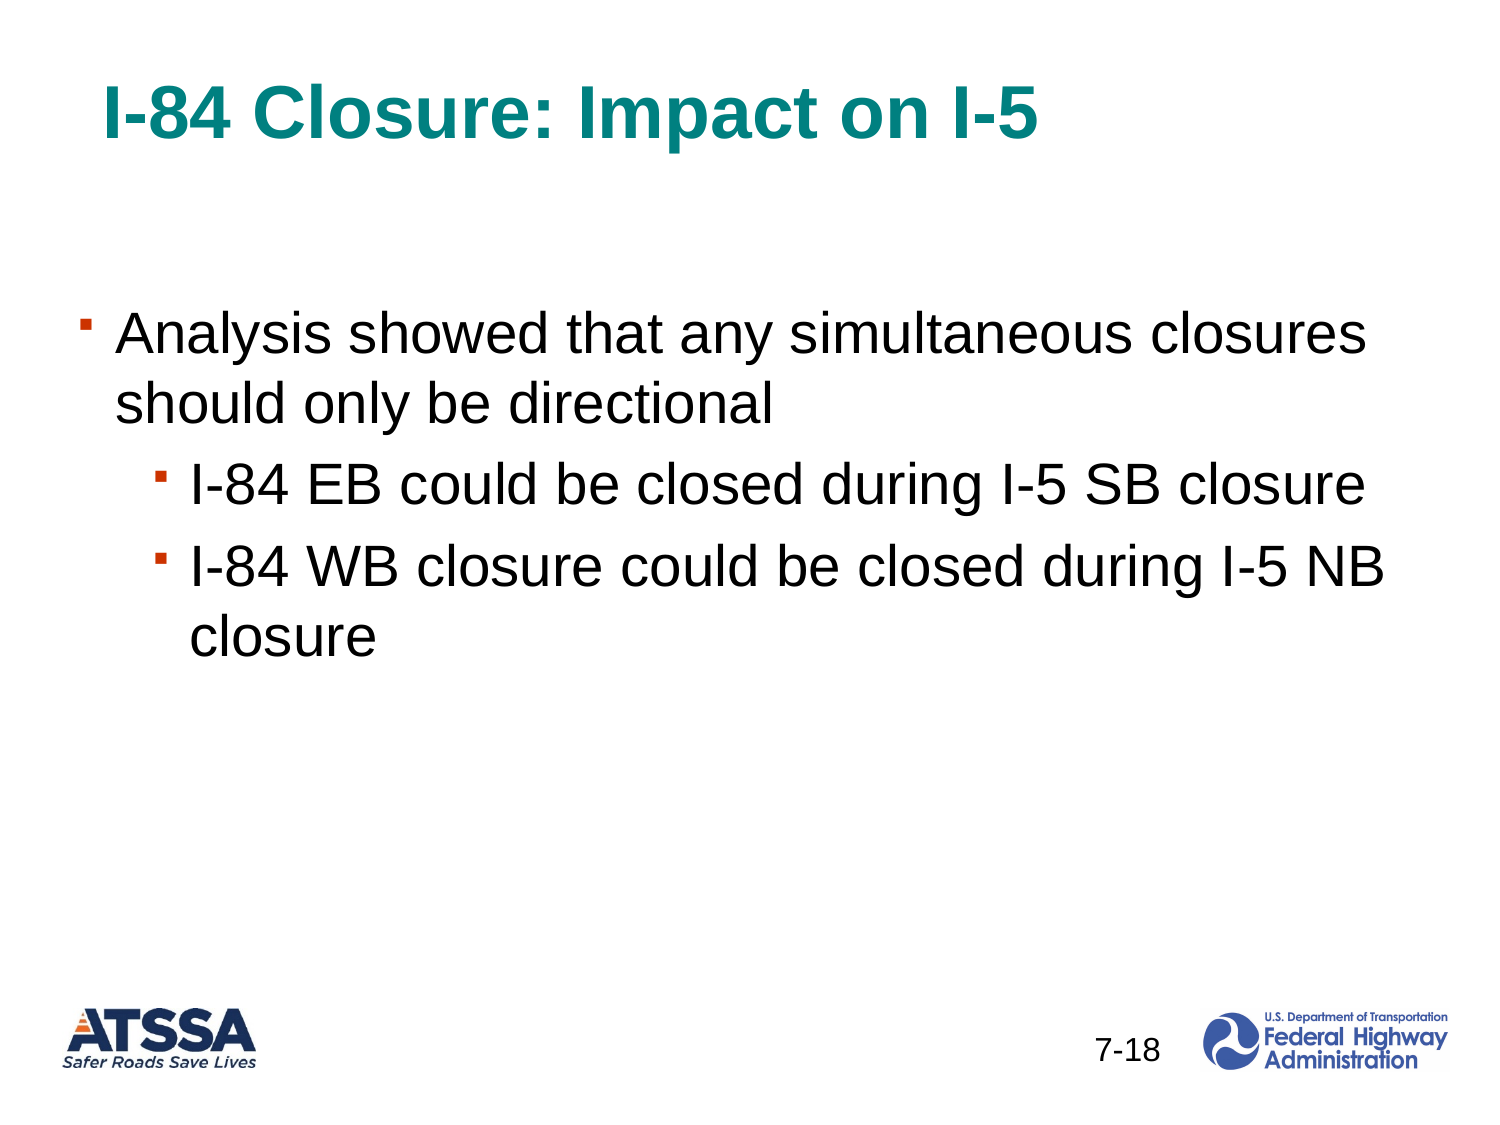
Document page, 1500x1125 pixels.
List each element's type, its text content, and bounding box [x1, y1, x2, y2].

picture [62, 1008, 256, 1068]
title I-84 Closure: Impact on I-5 [87, 0, 1500, 218]
list Analysis showed that any simultaneous closures should only be directional I-84 EB could be closed during I-5 SB closure I-84 WB closure could be closed during I-5 NB closure [62, 287, 1438, 1001]
picture [1200, 1008, 1450, 1072]
